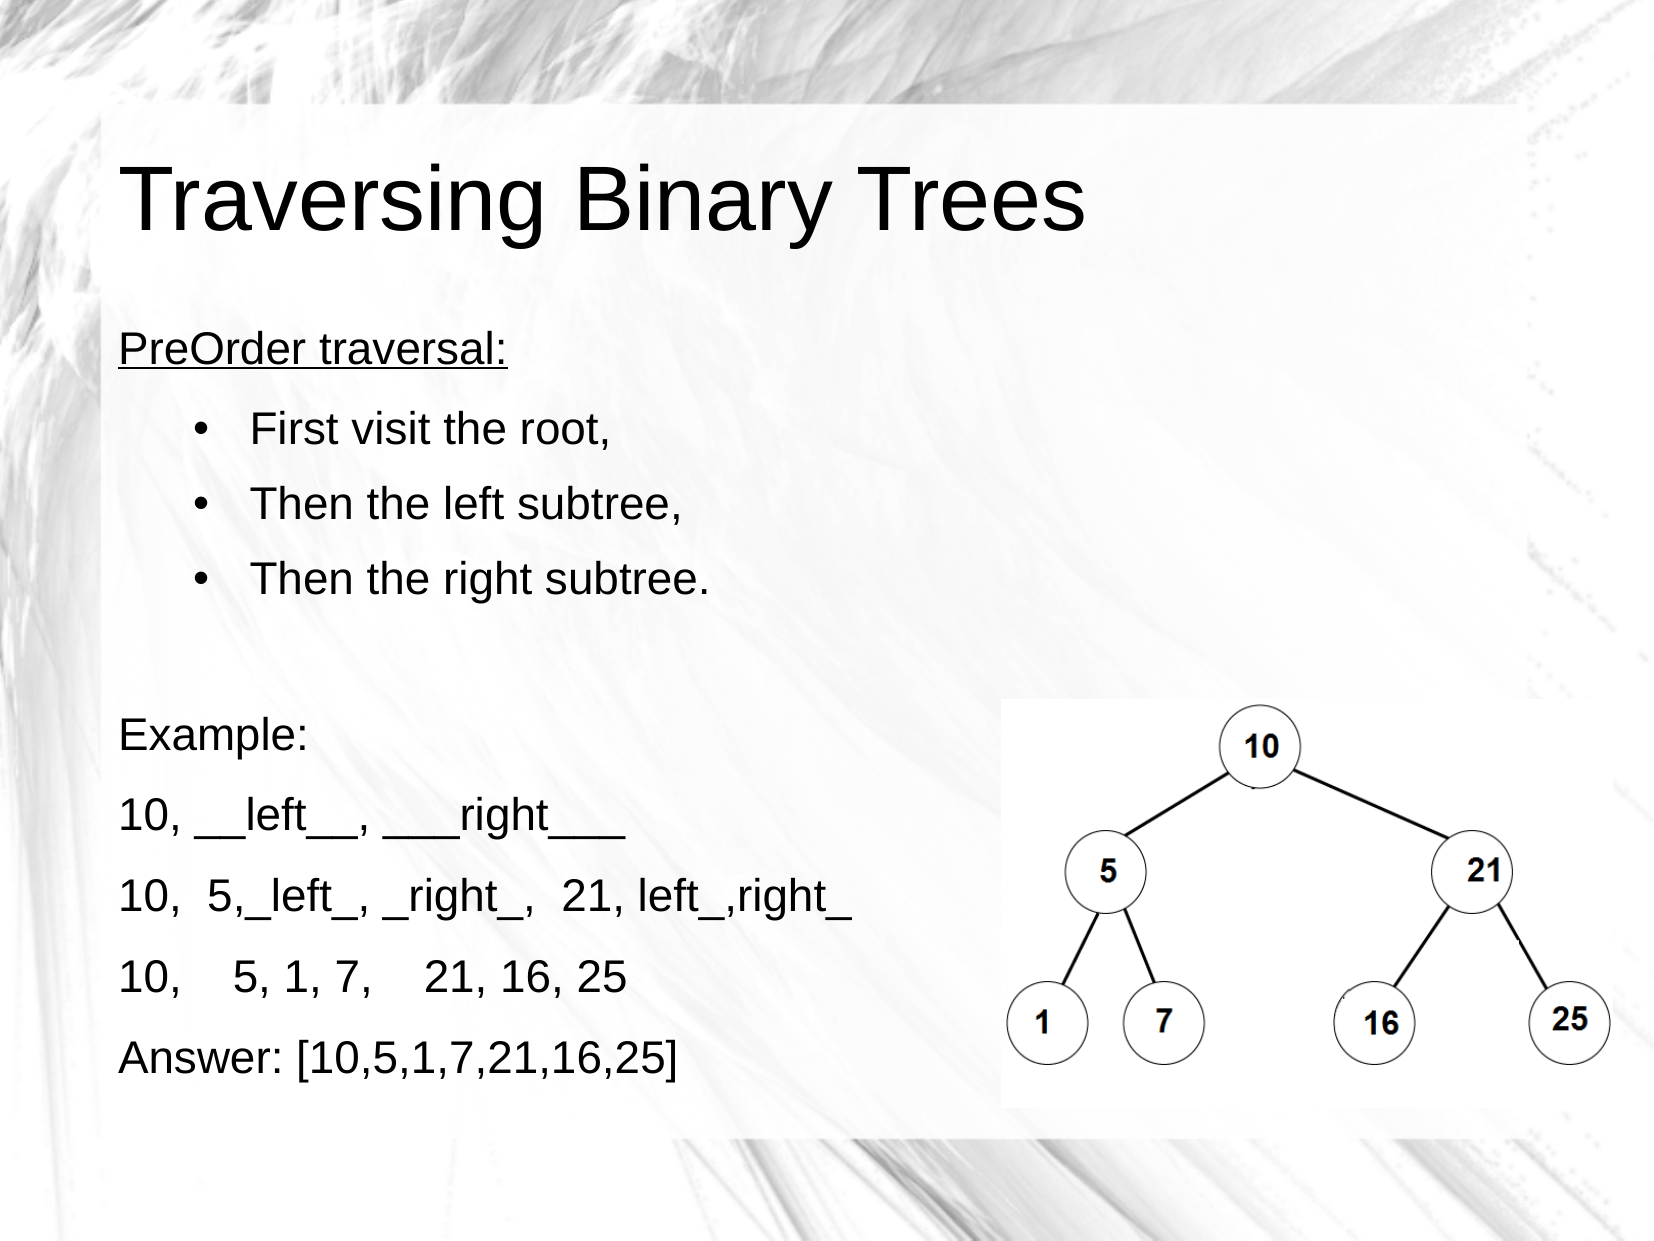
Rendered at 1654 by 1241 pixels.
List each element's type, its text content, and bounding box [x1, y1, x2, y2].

picture [0, 0, 1654, 1241]
title Traversing Binary Trees [118, 93, 1506, 299]
list PreOrder traversal: First visit the root, Then the left subtree, Then the right subtree. Example: 10, __left__, ___right___ 10, 5,_left_, _right_, 21, left_,right_ 10, 5, 1, 7, 21, 16, 25 Answer: [10,5,1,7,21,16,25] [118, 319, 1571, 1109]
